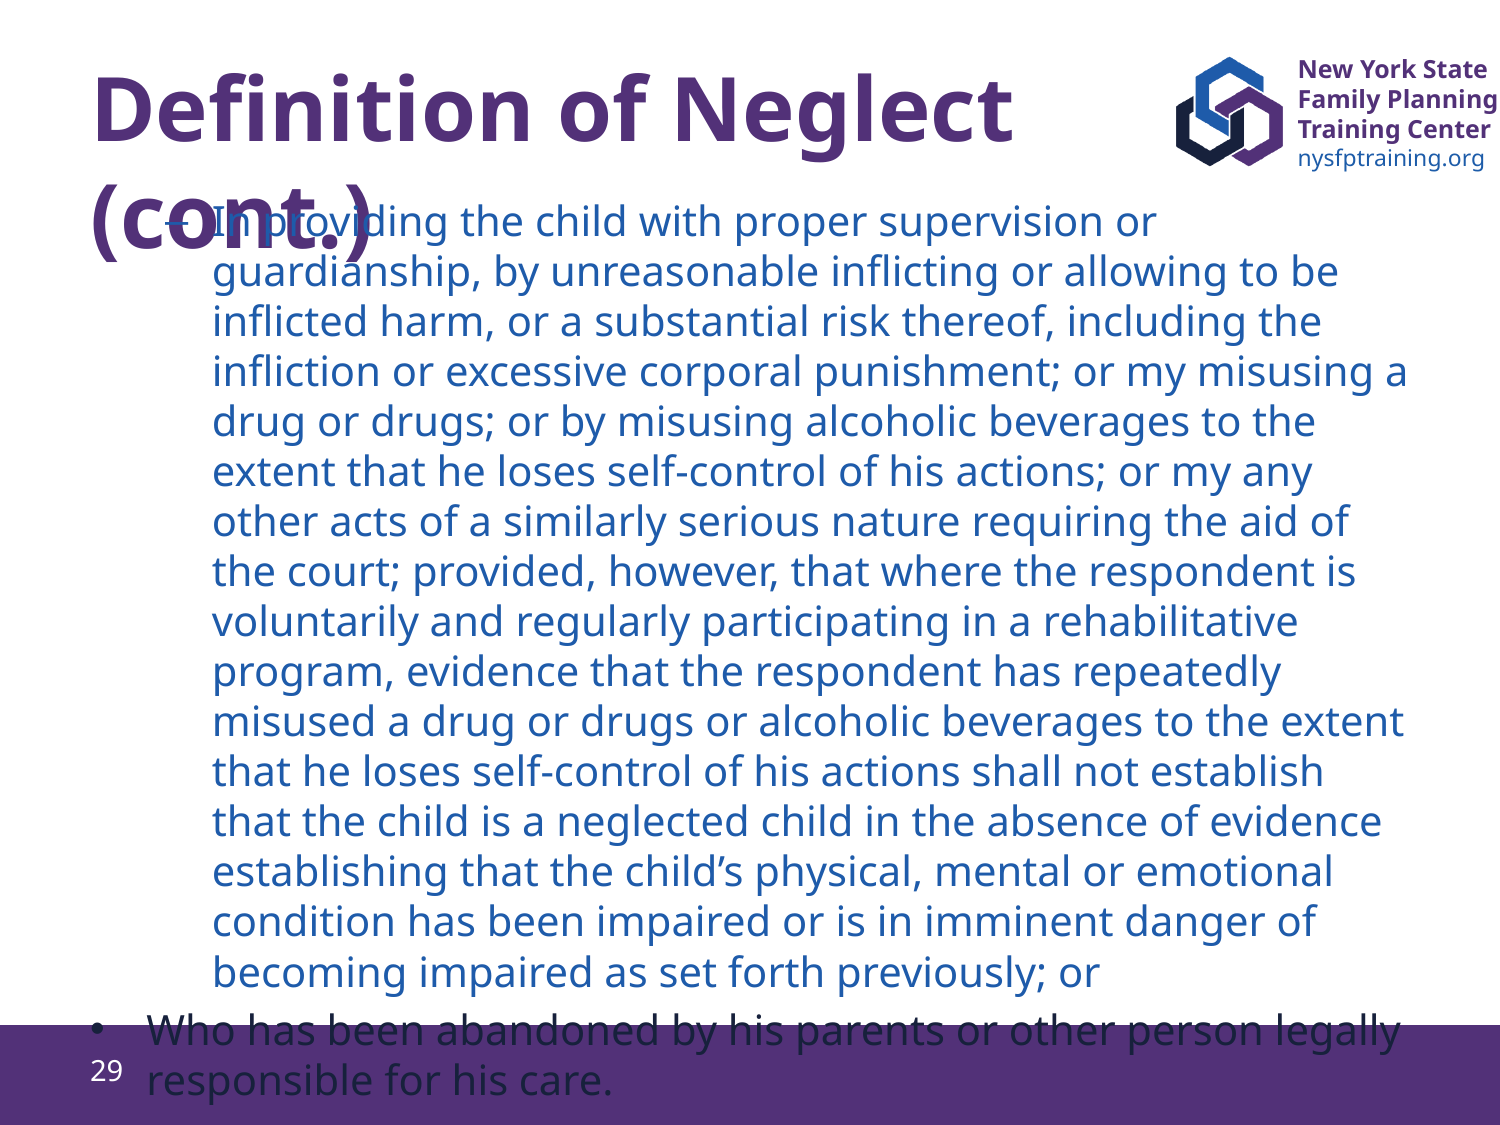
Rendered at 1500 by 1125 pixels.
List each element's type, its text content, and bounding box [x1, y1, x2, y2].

slide_number 29 [75, 1042, 285, 1103]
picture [1175, 55, 1284, 168]
list In providing the child with proper supervision or guardianship, by unreasonable inflicting or allowing to be inflicted harm, or a substantial risk thereof, including the infliction or excessive corporal punishment; or my misusing a drug or drugs; or by misusing alcoholic beverages to the extent that he loses self-control of his actions; or my any other acts of a similarly serious nature requiring the aid of the court; provided, however, that where the respondent is voluntarily and regularly participating in a rehabilitative program, evidence that the respondent has repeatedly misused a drug or drugs or alcoholic beverages to the extent that he loses self-control of his actions shall not establish that the child is a neglected child in the absence of evidence establishing that the child’s physical, mental or emotional condition has been impaired or is in imminent danger of becoming impaired as set forth previously; or Who has been abandoned by his parents or other person legally responsible for his care. [75, 187, 1425, 975]
title Definition of Neglect (cont.) [75, 45, 1063, 187]
